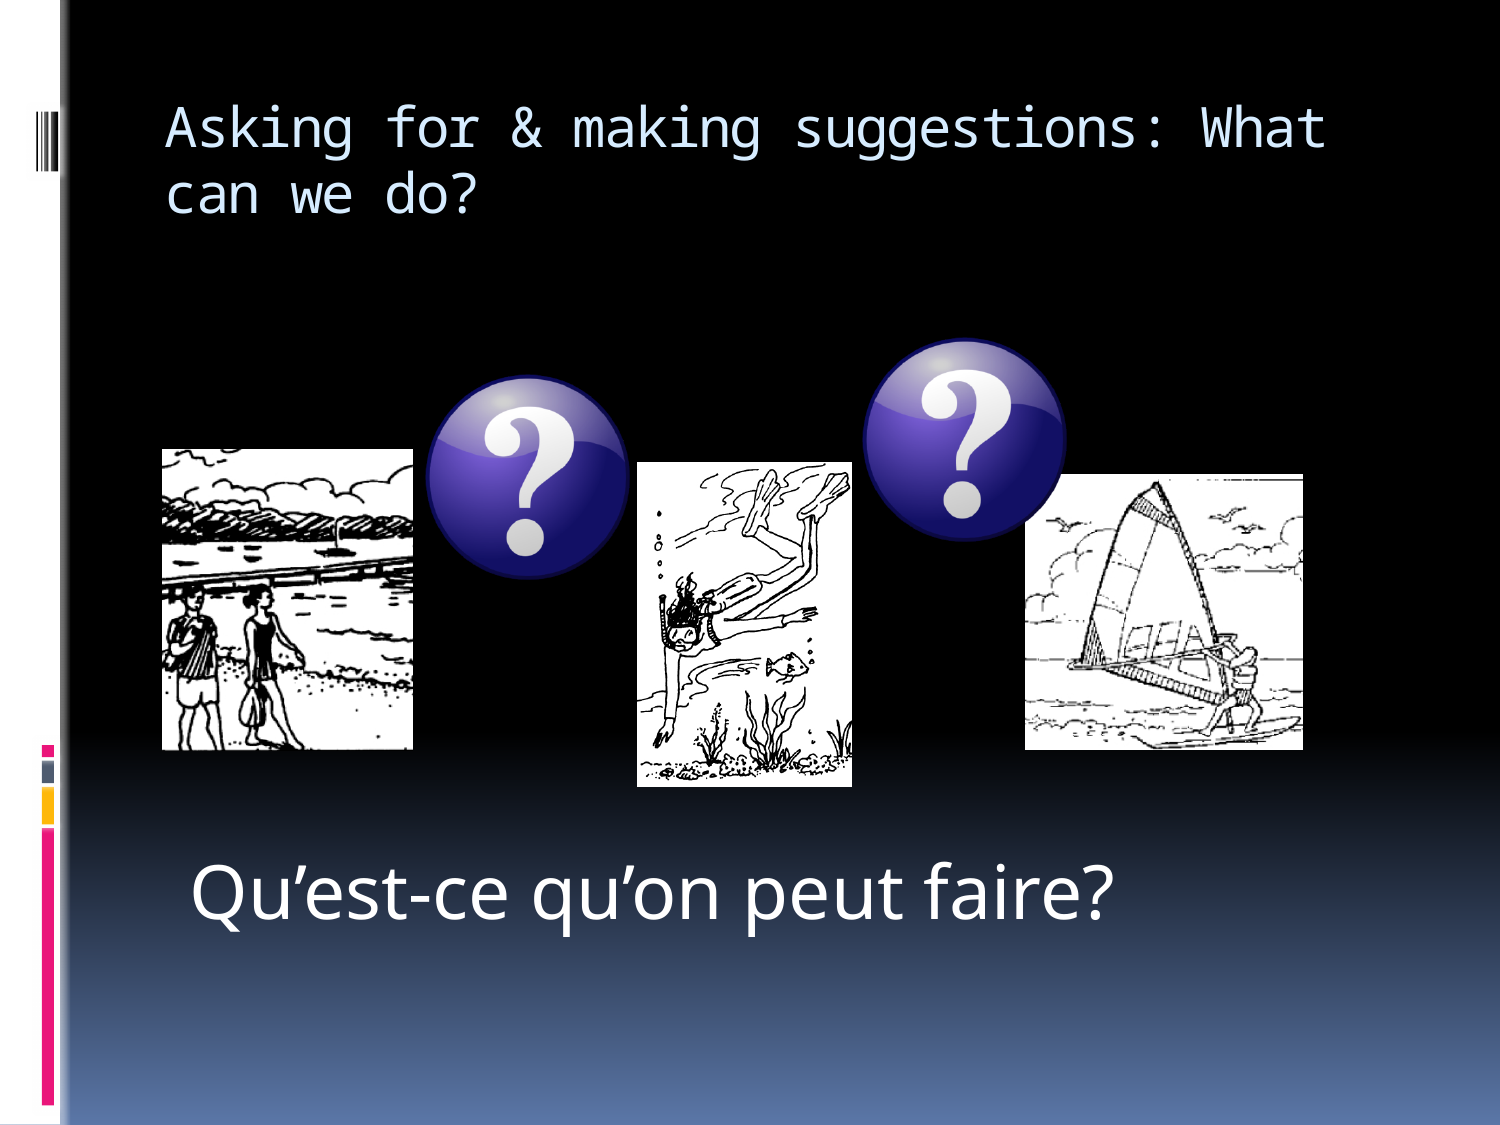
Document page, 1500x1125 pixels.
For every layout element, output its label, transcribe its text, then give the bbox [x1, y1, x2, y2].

picture [862, 337, 1068, 543]
picture [162, 449, 413, 752]
text_box Qu’est-ce qu’on peut faire? [174, 837, 1375, 943]
picture [1024, 474, 1303, 751]
title Asking for & making suggestions: What can we do? [150, 83, 1425, 234]
picture [637, 462, 853, 788]
picture [424, 374, 630, 580]
